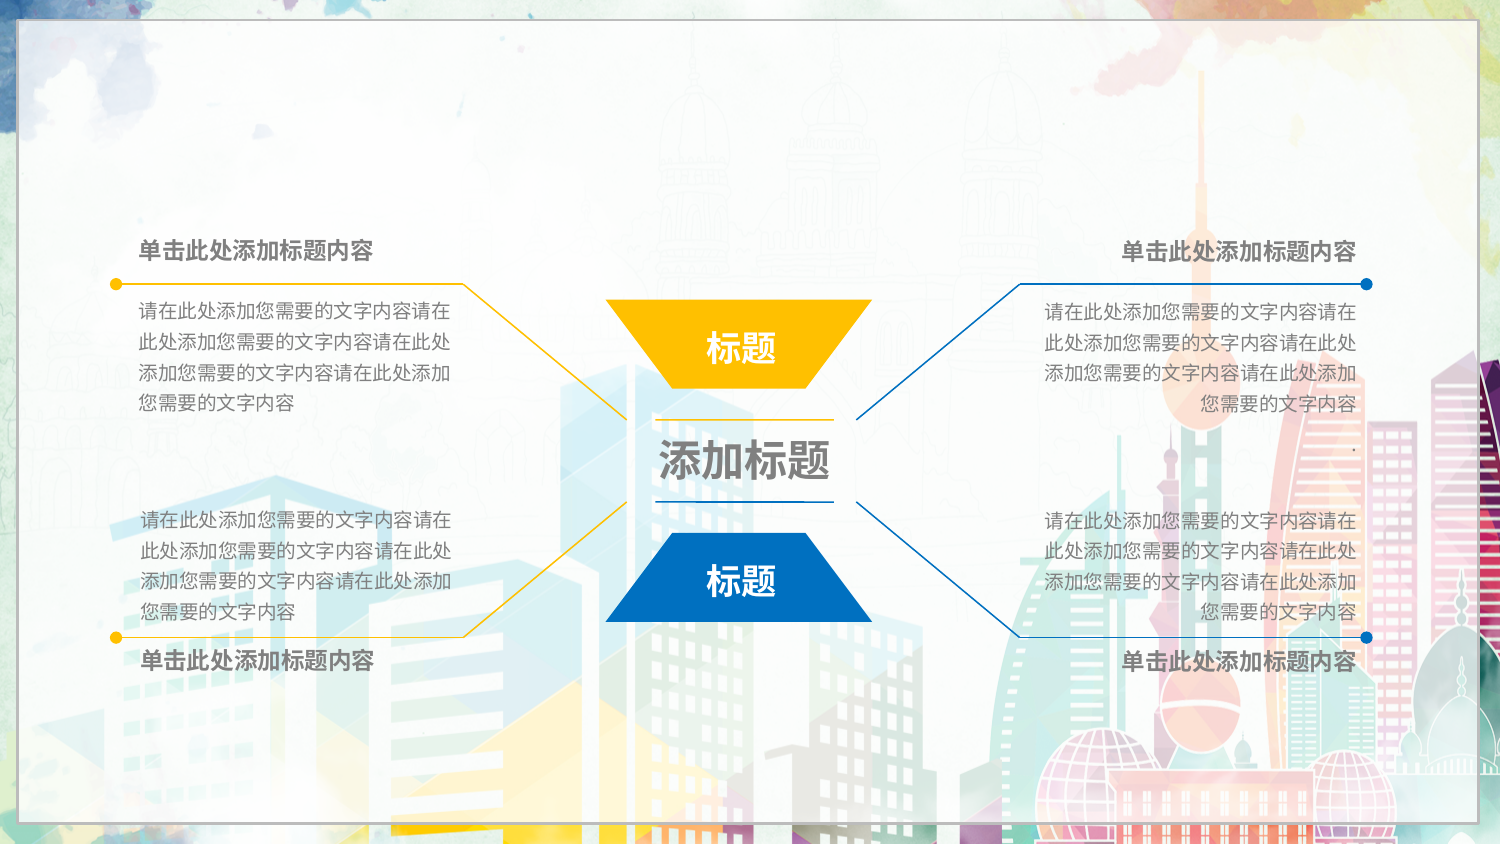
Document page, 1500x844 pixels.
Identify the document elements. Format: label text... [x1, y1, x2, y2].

picture [0, 0, 1500, 844]
text_box 单击此处添加标题内容 [971, 231, 1368, 284]
text_box 添加标题 [647, 428, 842, 492]
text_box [605, 532, 873, 623]
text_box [115, 283, 627, 638]
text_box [856, 283, 1367, 638]
text_box 单击此处添加标题内容 [128, 647, 526, 680]
text_box 单击此处添加标题内容 [971, 645, 1368, 709]
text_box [605, 299, 873, 389]
text_box 单击此处添加标题内容 [127, 230, 525, 270]
